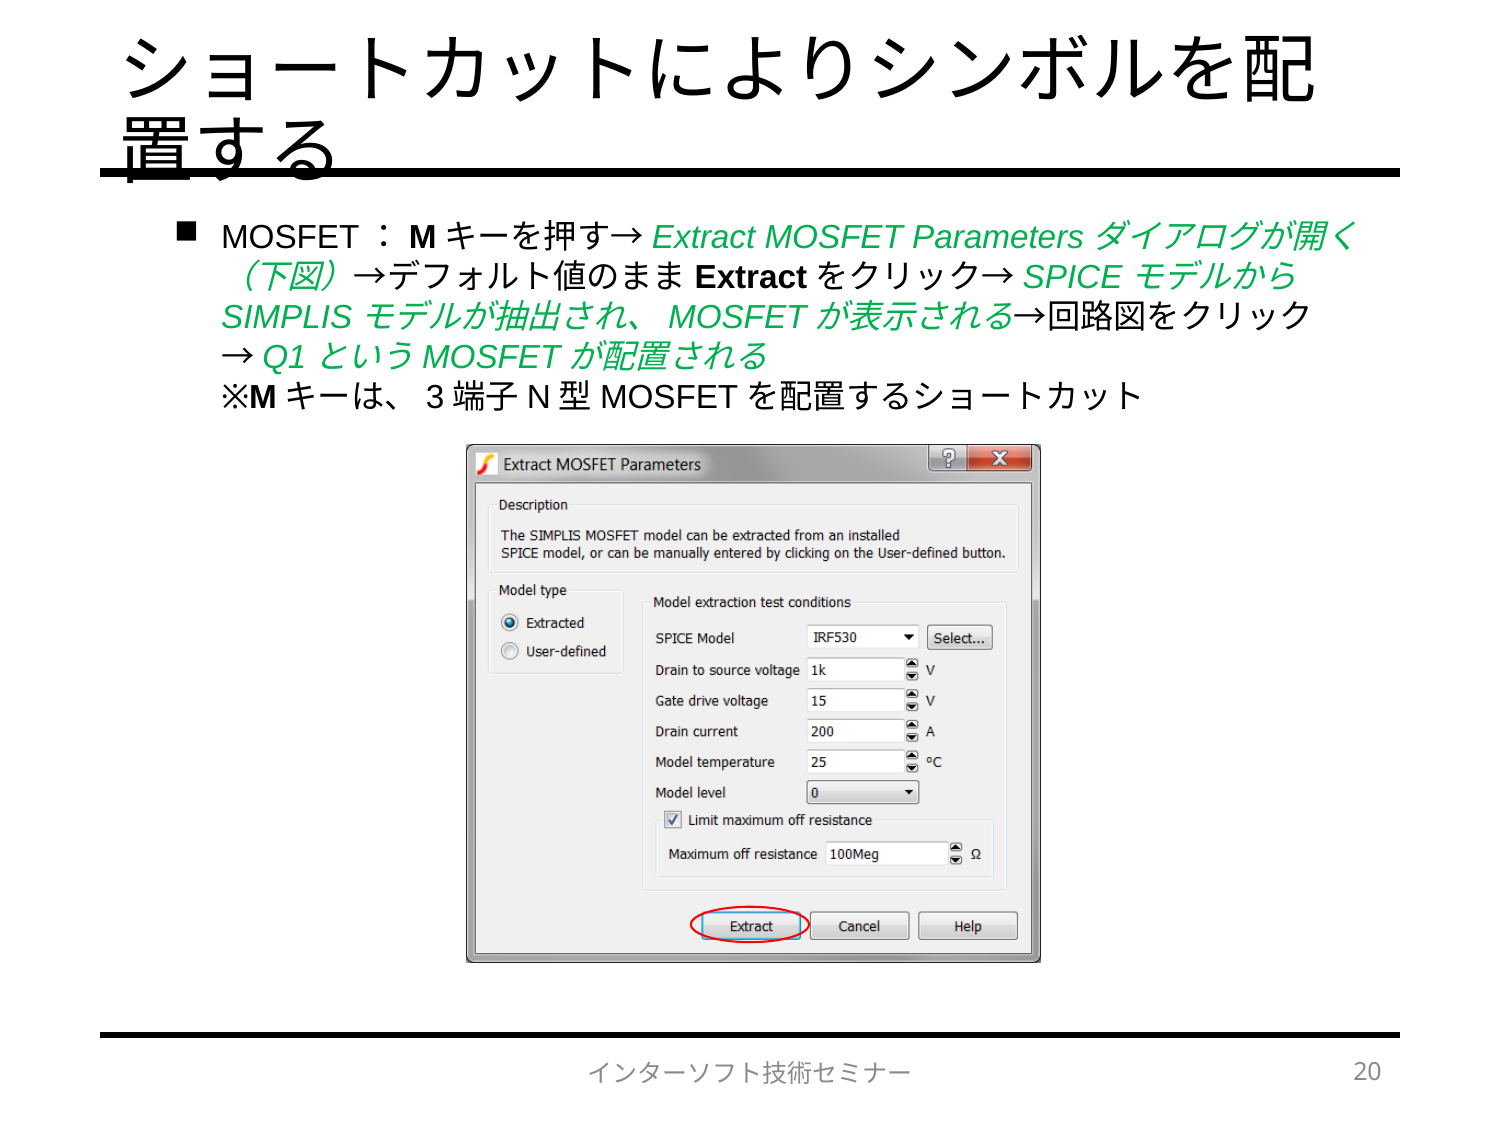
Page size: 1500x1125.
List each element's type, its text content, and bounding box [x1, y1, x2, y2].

slide_number 20 [1059, 1042, 1397, 1103]
text_box MOSFET：Mキーを押す→Extract MOSFET Parametersダイアログが開く（下図）→デフォルト値のままExtractをクリック→SPICEモデルからSIMPLISモデルが抽出され、MOSFETが表示される→回路図をクリック→Q1というMOSFETが配置される ※Mキーは、3端子N型MOSFETを配置するショートカット [159, 208, 1403, 423]
footer インターソフト技術セミナー [496, 1042, 1004, 1103]
picture [466, 444, 1041, 963]
title ショートカットによりシンボルを配置する [103, 59, 1403, 167]
